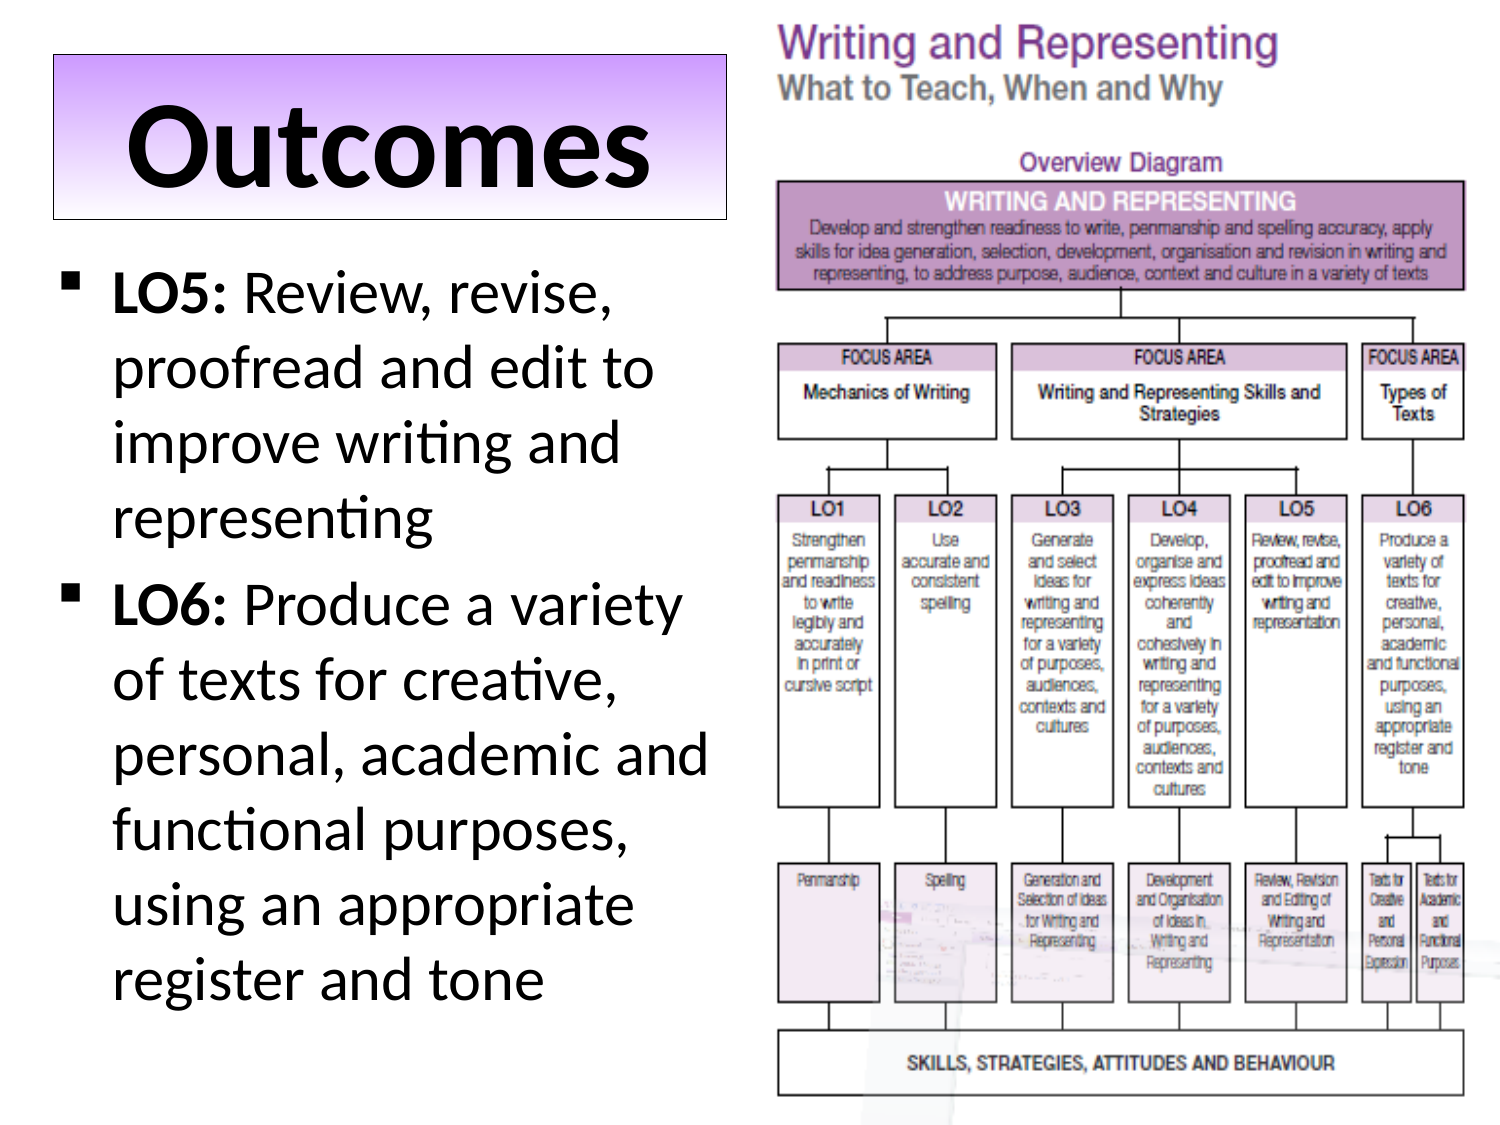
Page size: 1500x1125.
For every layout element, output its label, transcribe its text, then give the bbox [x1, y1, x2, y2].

title Outcomes [53, 54, 727, 220]
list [735, 0, 1500, 1125]
list LO5: Review, revise, proofread and edit to improve writing and representing LO6: Produce a variety of texts for creative, personal, academic and functional purposes, using an appropriate register and tone [41, 243, 730, 1059]
